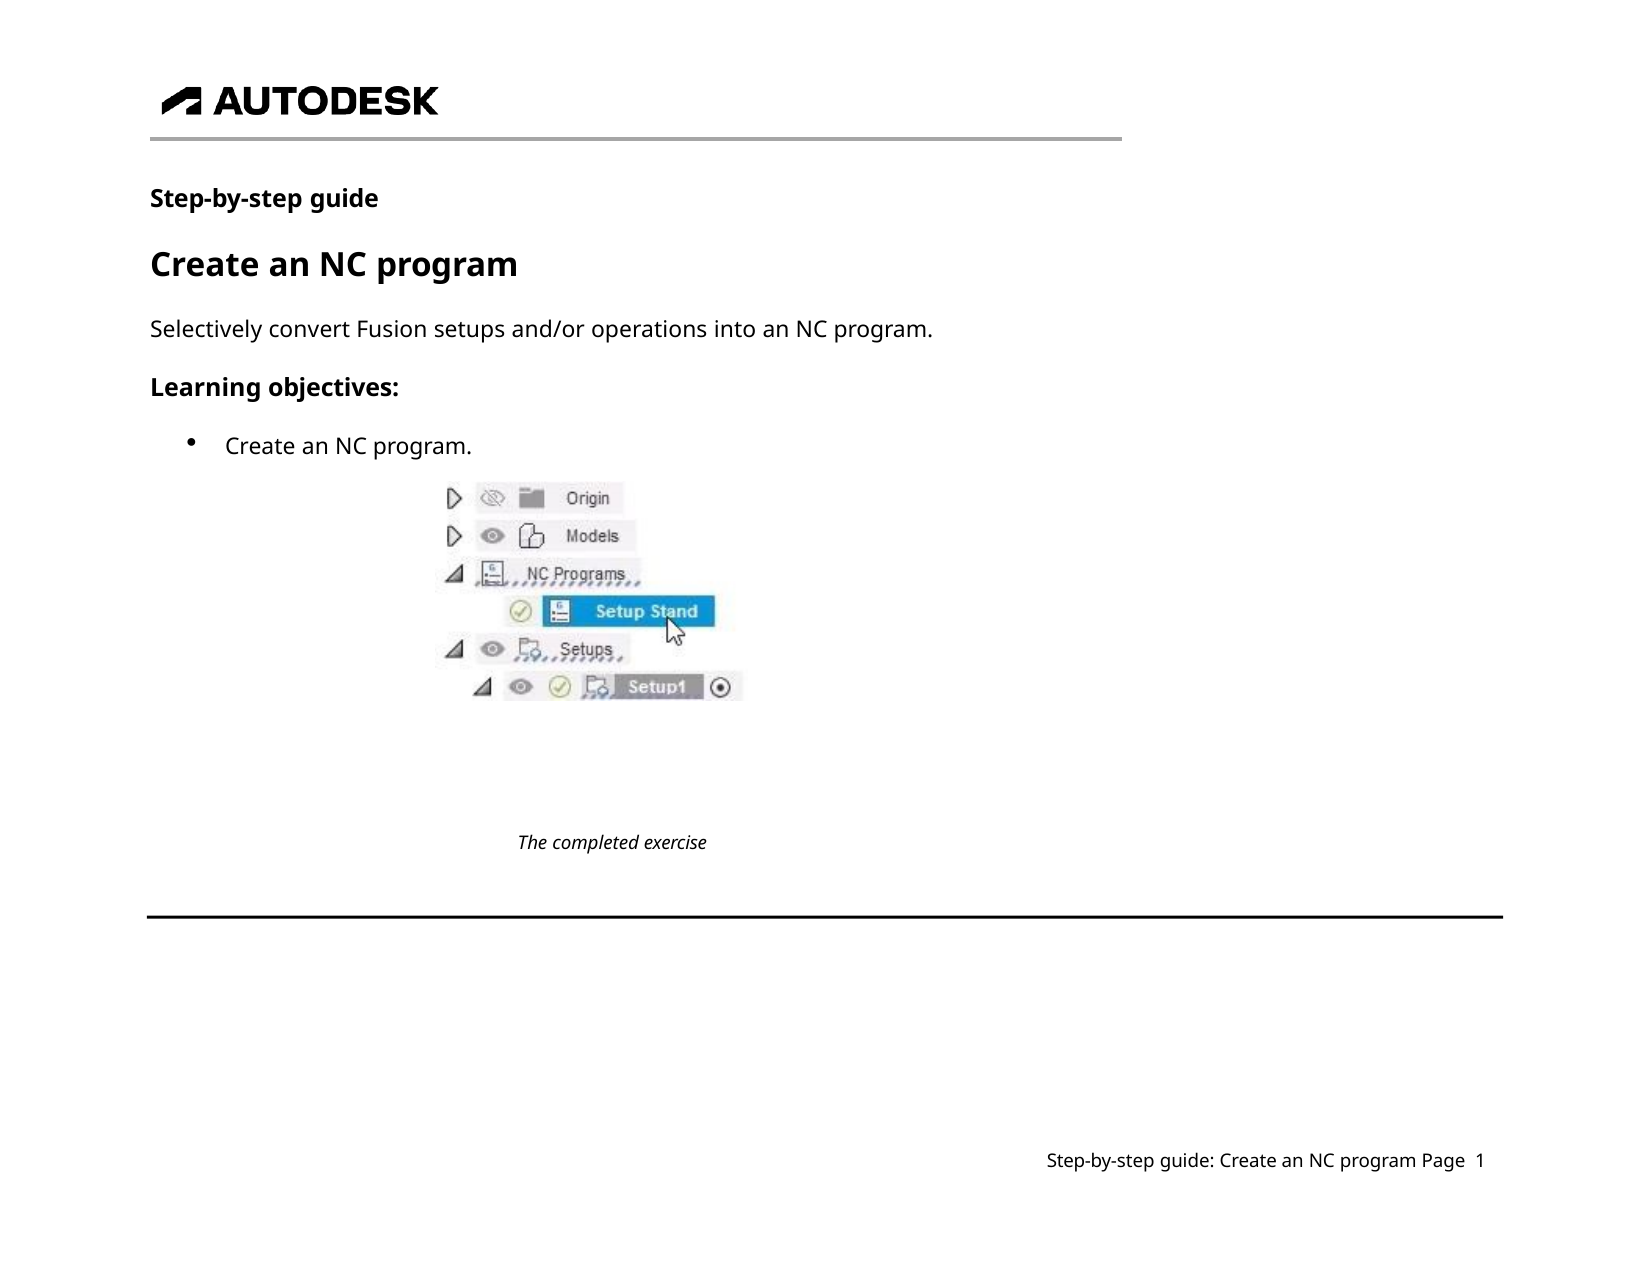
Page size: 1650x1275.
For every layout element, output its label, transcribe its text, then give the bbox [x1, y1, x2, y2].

picture [435, 481, 748, 701]
text_box Step-by-step guide Create an NC program Selectively convert Fusion setups and/or operations into an NC program. Learning objectives: Create an NC program. [147, 180, 938, 459]
text_box The completed exercise [515, 829, 728, 854]
text_box [146, 915, 1504, 919]
picture [161, 86, 439, 115]
slide_number Step-by-step guide: Create an NC program Page 10 [1044, 1145, 1509, 1275]
